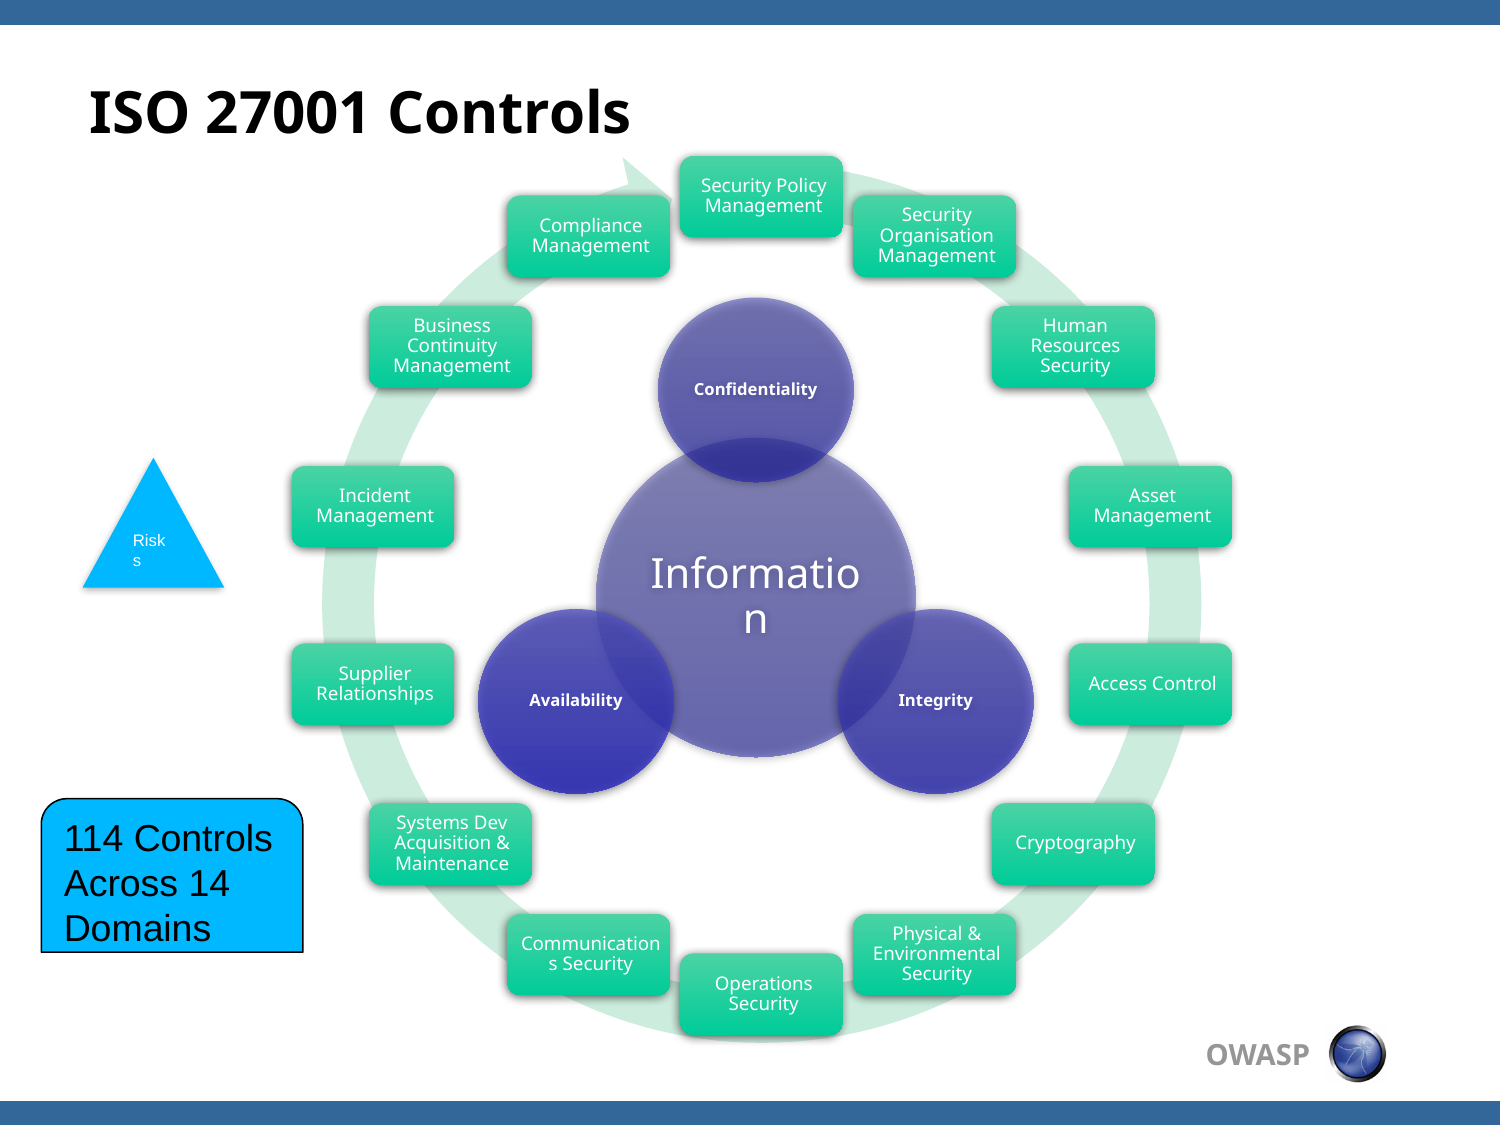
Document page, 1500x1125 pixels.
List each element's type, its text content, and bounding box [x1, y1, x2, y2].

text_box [431, 285, 1081, 806]
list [29, 155, 1495, 1035]
title ISO 27001 Controls [75, 32, 1425, 155]
picture [1325, 1035, 1388, 1083]
